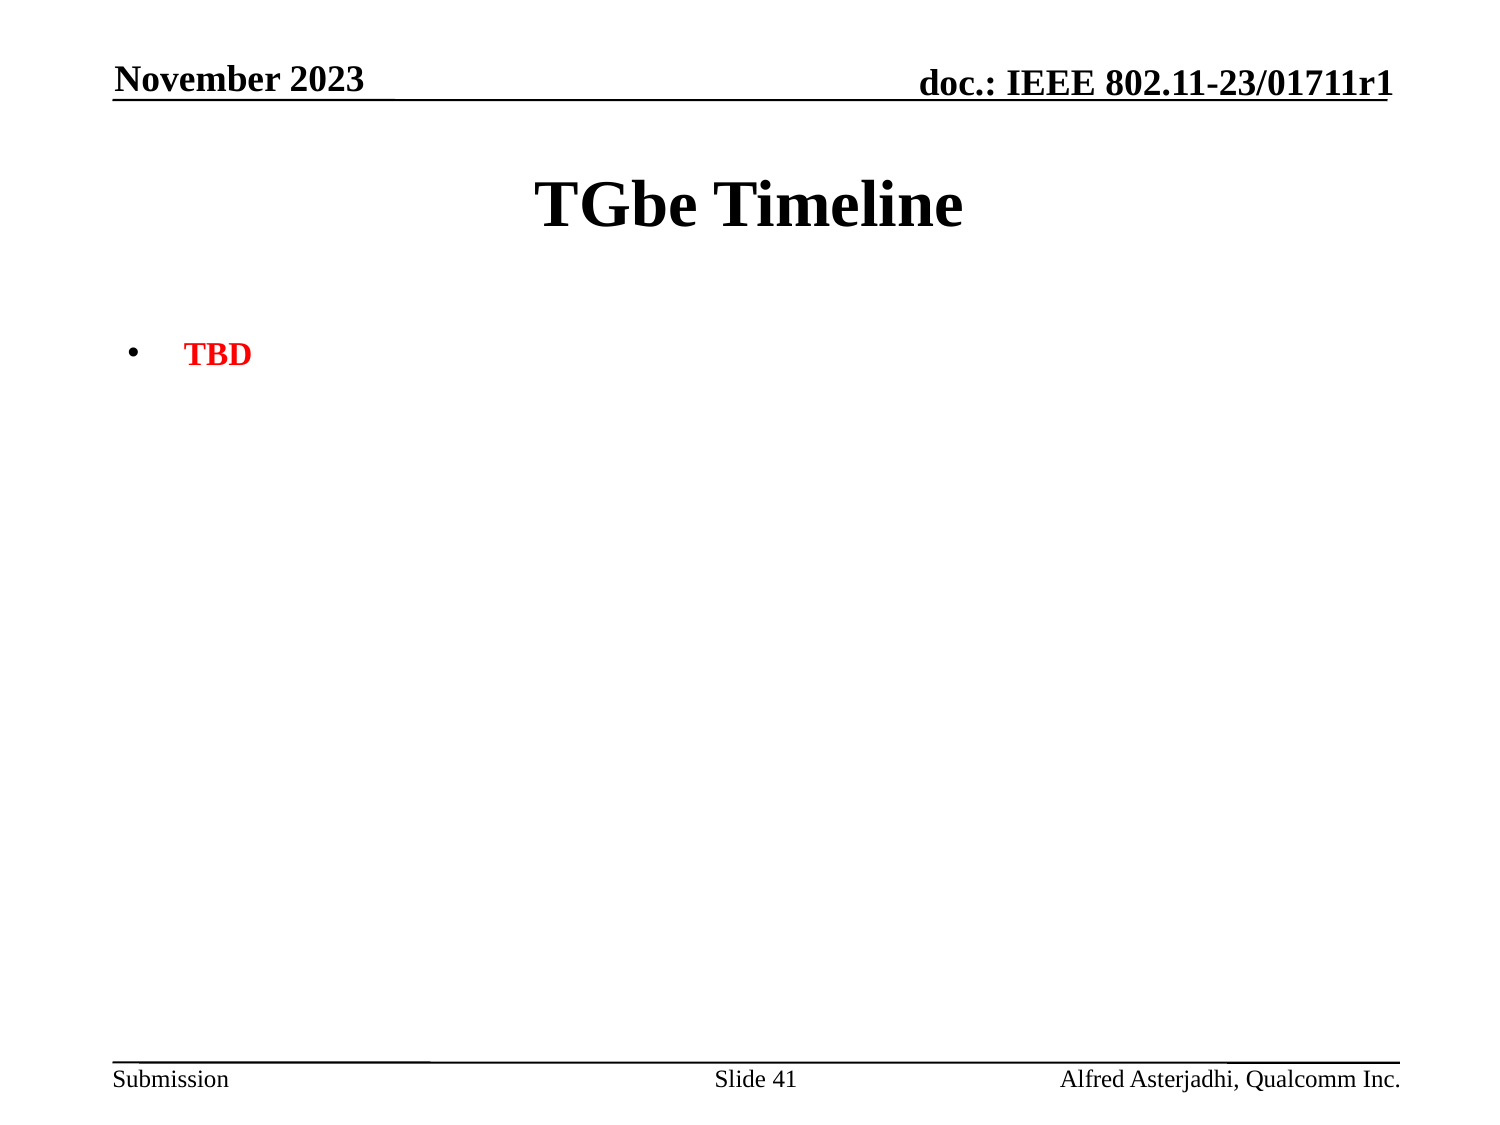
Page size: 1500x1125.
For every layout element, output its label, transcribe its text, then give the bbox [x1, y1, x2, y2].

title TGbe Timeline [112, 112, 1388, 288]
list TBD [112, 324, 1388, 1000]
slide_number Slide 41 [712, 1061, 800, 1123]
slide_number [114, 54, 423, 100]
footer Alfred Asterjadhi, Qualcomm Inc. [878, 1061, 1402, 1093]
